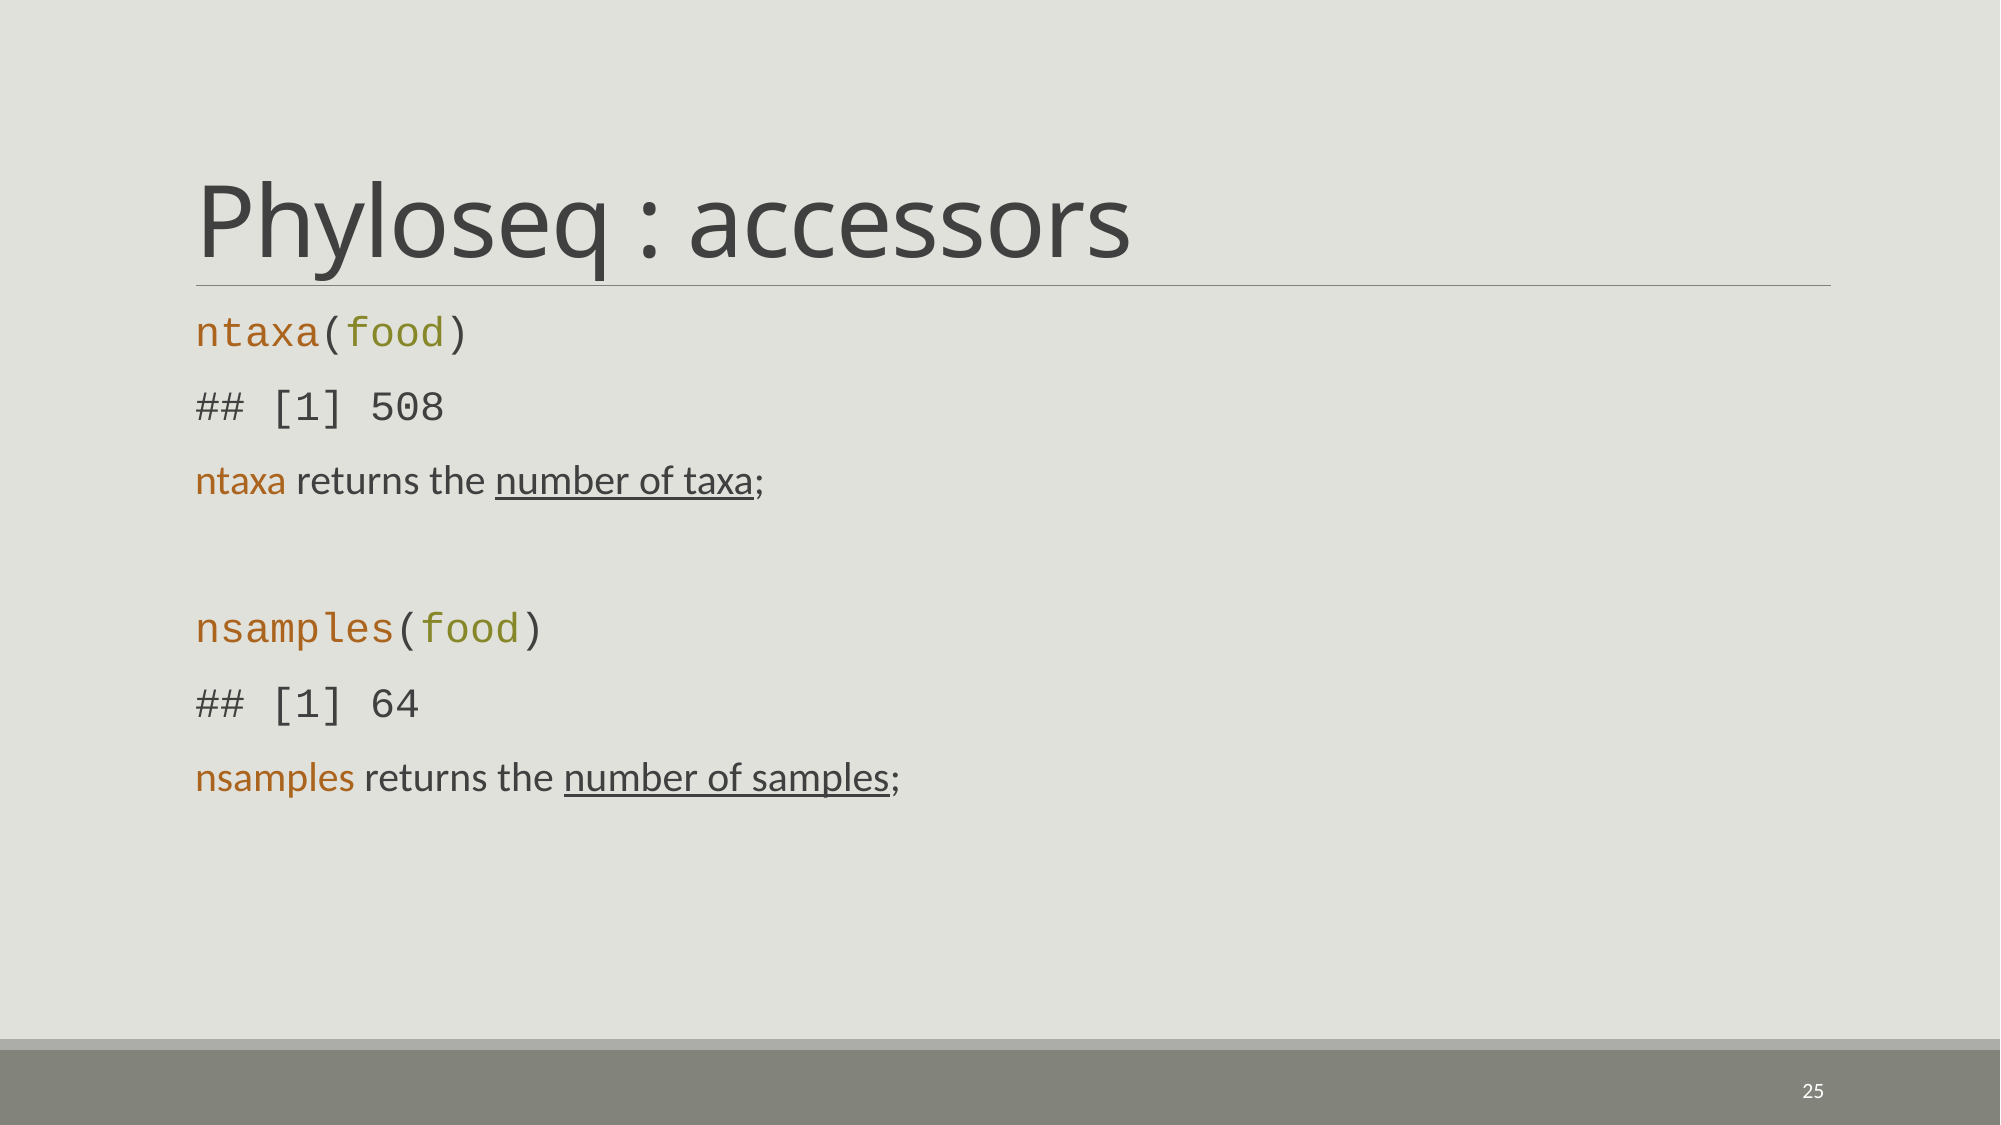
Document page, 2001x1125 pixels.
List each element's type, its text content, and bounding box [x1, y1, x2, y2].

slide_number 25 [1624, 1059, 1840, 1120]
list ntaxa(food) ## [1] 508 ntaxa returns the number of taxa; nsamples(food) ## [1] 64 nsamples returns the number of samples; [180, 302, 1830, 963]
title Phyloseq : accessors [180, 47, 1830, 285]
